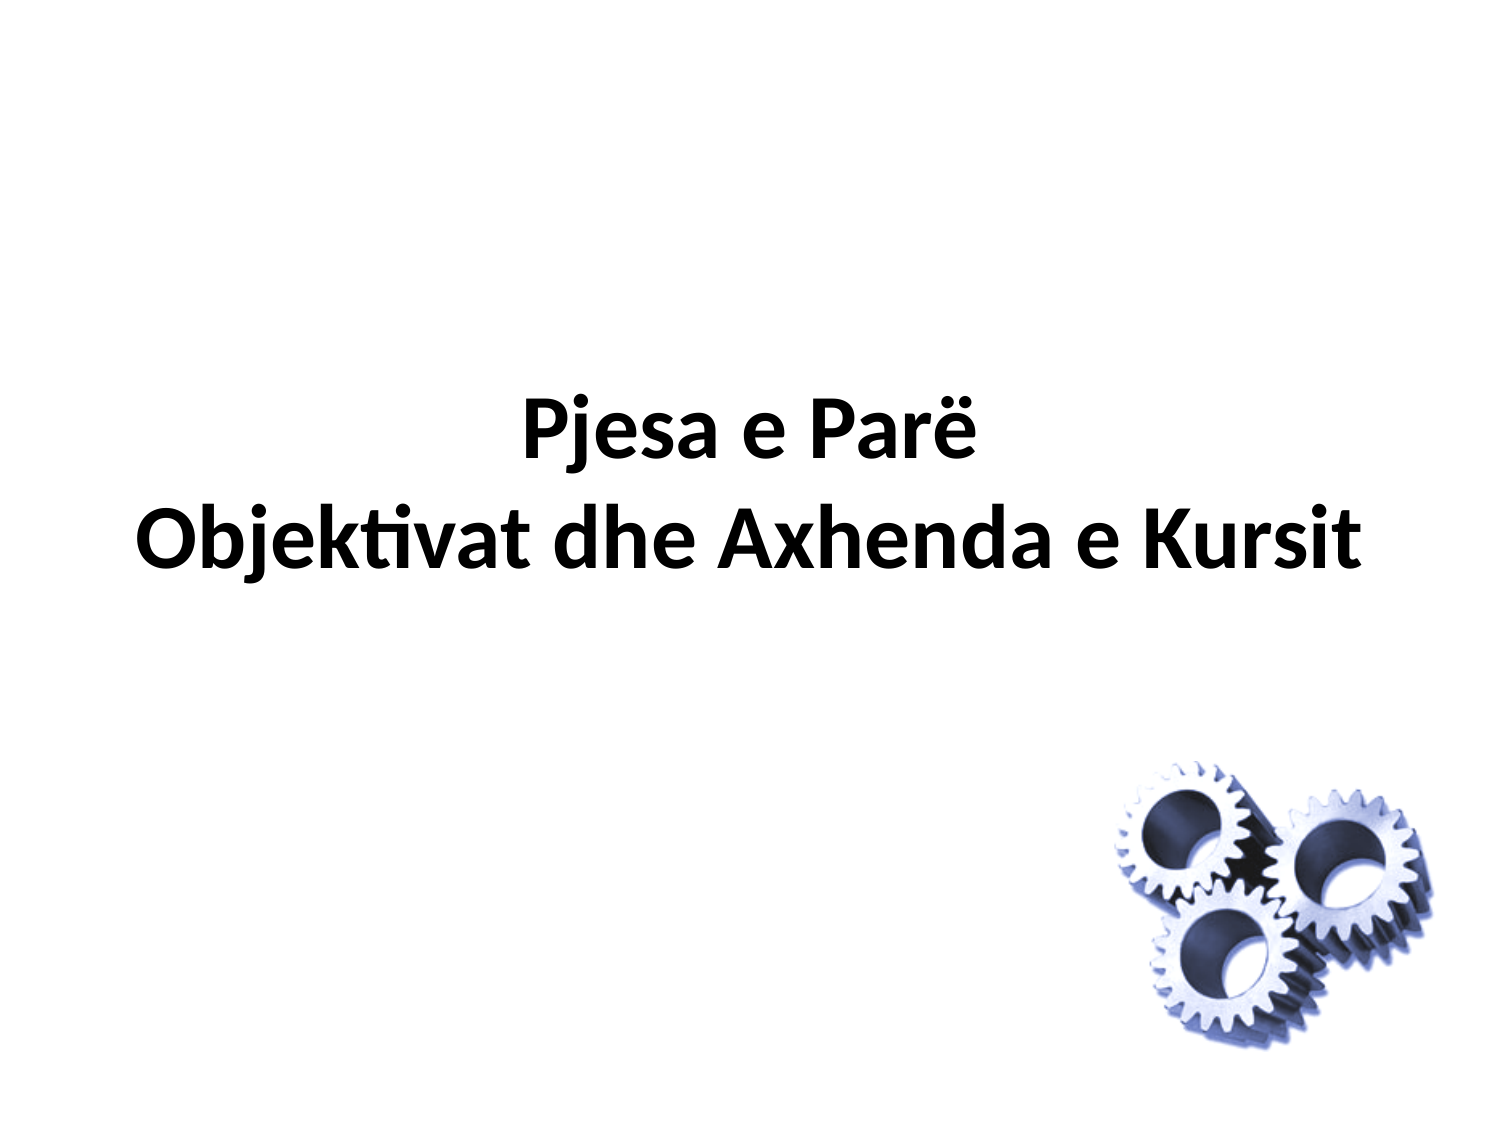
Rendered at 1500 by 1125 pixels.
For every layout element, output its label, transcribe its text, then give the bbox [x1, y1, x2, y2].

title Pjesa e Parë Objektivat dhe Axhenda e Kursit [75, 312, 1425, 641]
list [1113, 761, 1436, 1052]
